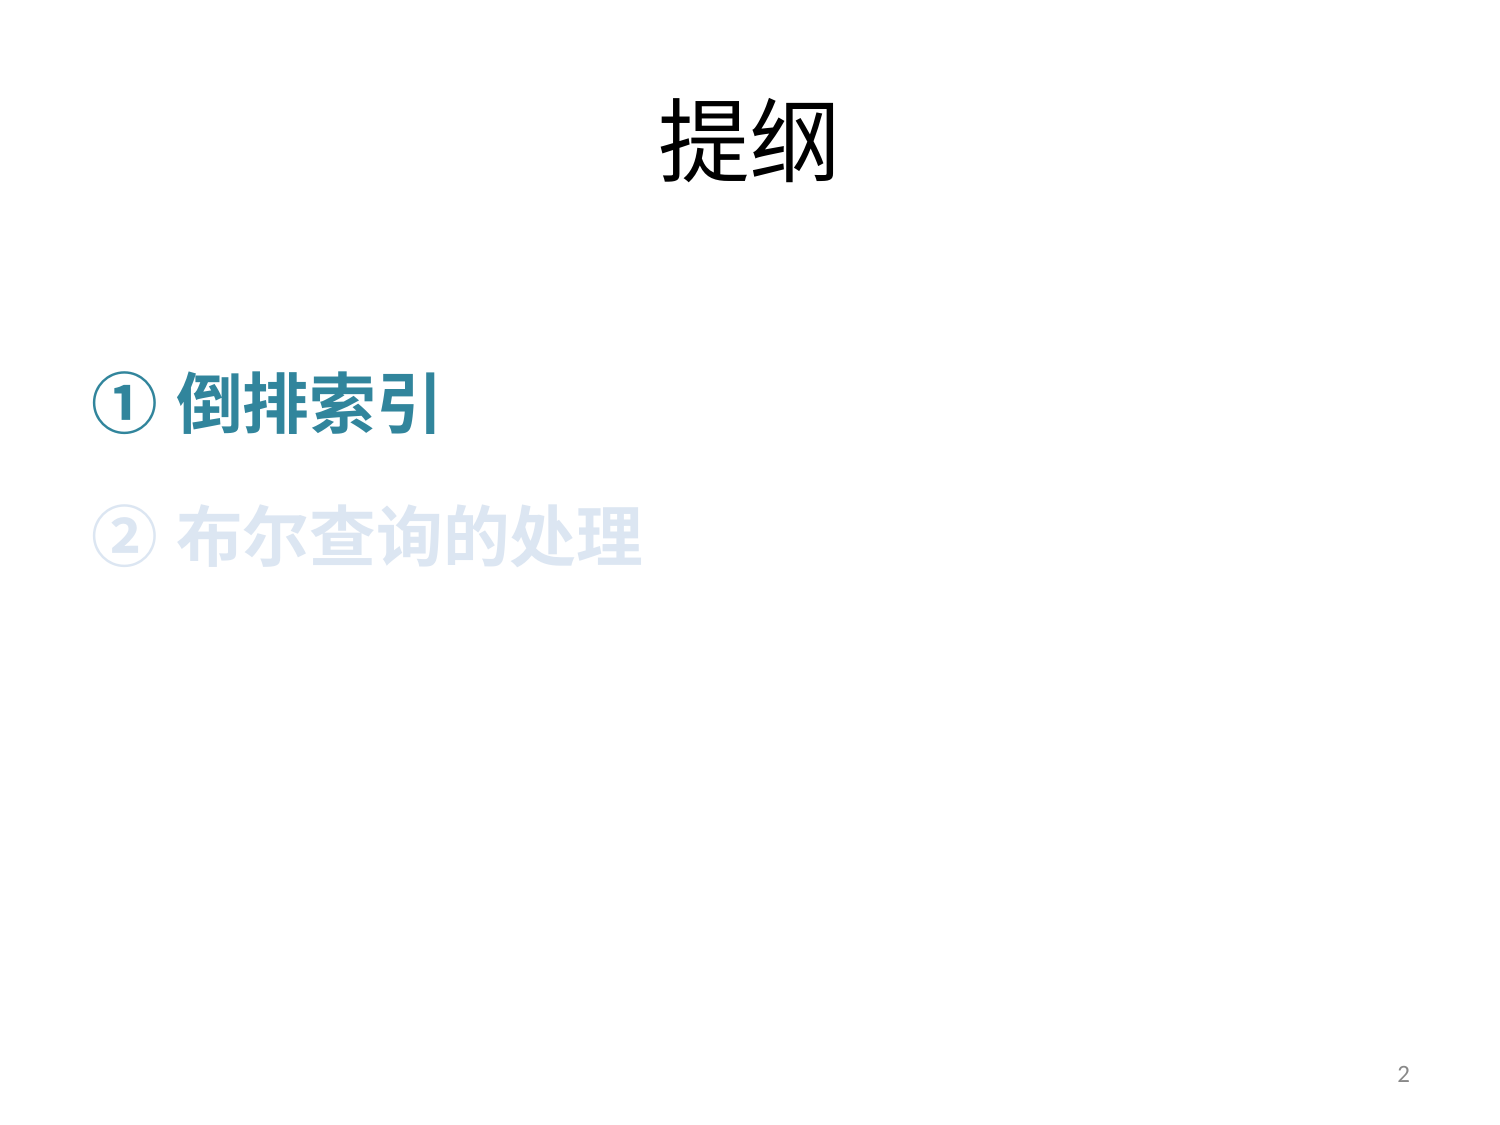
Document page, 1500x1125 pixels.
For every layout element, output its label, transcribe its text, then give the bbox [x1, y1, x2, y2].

list 倒排索引 布尔查询的处理 [76, 314, 1424, 1024]
title 提纲 [75, 45, 1425, 233]
slide_number 2 [1074, 1042, 1425, 1103]
